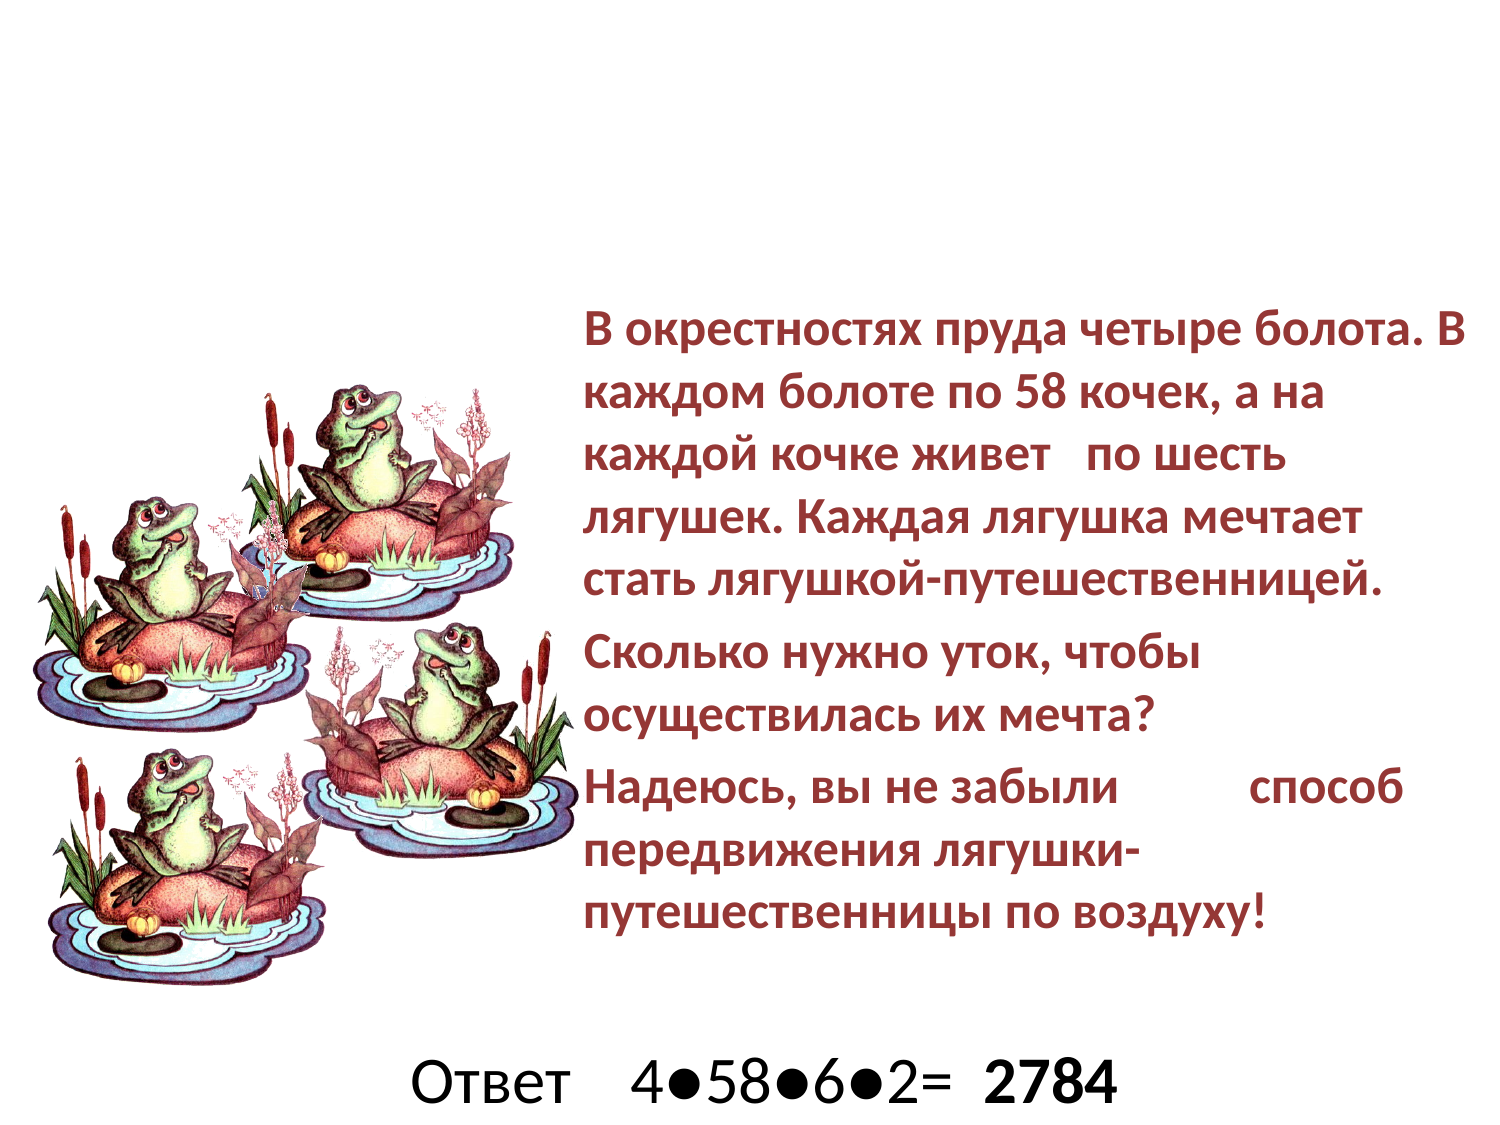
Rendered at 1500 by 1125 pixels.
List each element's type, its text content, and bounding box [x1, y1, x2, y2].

text_box Ответ 4●58●6●2= 2784 [395, 1029, 1306, 1124]
picture [27, 380, 585, 989]
list В окрестностях пруда четыре болота. В каждом болоте по 58 кочек, а на каждой кочке живет по шесть лягушек. Каждая лягушка мечтает стать лягушкой-путешественницей. Сколько нужно уток, чтобы осуществилась их мечта? Надеюсь, вы не забыли способ передвижения лягушки-путешественницы по воздуху! [567, 286, 1484, 1047]
